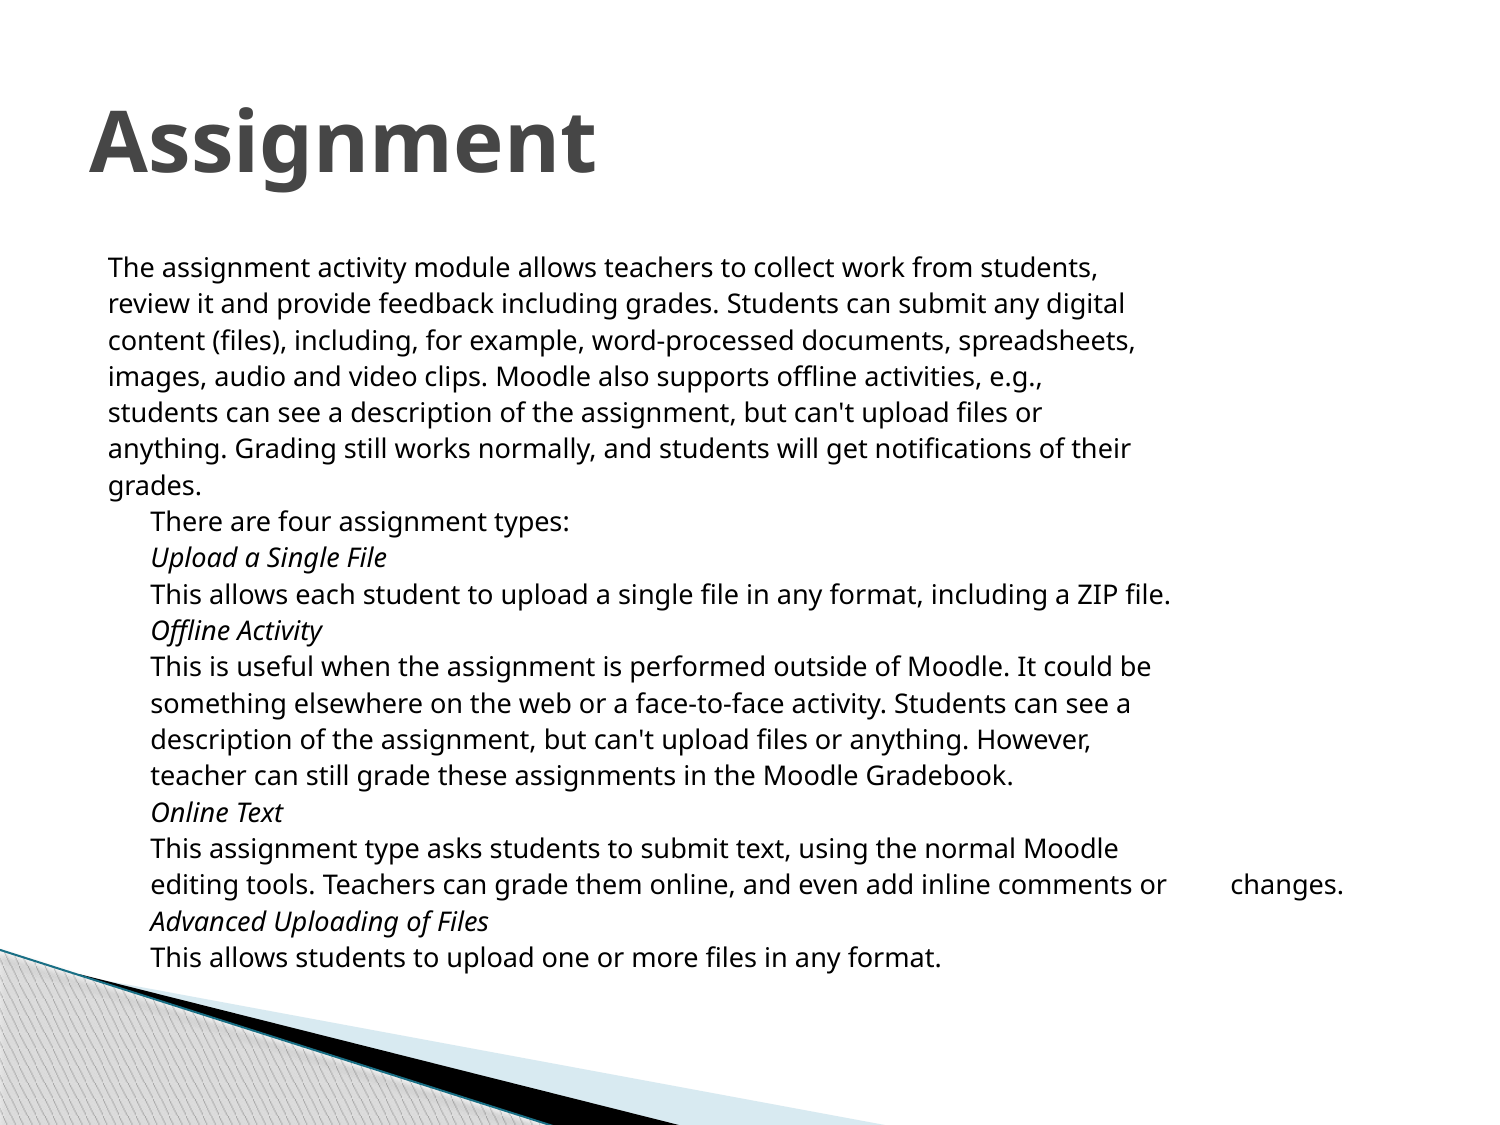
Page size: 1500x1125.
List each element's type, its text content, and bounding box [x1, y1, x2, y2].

title Assignment [75, 45, 1425, 233]
list The assignment activity module allows teachers to collect work from students, review it and provide feedback including grades. Students can submit any digital content (files), including, for example, word-processed documents, spreadsheets, images, audio and video clips. Moodle also supports offline activities, e.g., students can see a description of the assignment, but can't upload files or anything. Grading still works normally, and students will get notifications of their grades. There are four assignment types: Upload a Single File This allows each student to upload a single file in any format, including a ZIP file. Offline Activity This is useful when the assignment is performed outside of Moodle. It could be something elsewhere on the web or a face-to-face activity. Students can see a description of the assignment, but can't upload files or anything. However, teacher can still grade these assignments in the Moodle Gradebook. Online Text This assignment type asks students to submit text, using the normal Moodle editing tools. Teachers can grade them online, and even add inline comments or changes. Advanced Uploading of Files This allows students to upload one or more files in any format. [75, 243, 1425, 986]
